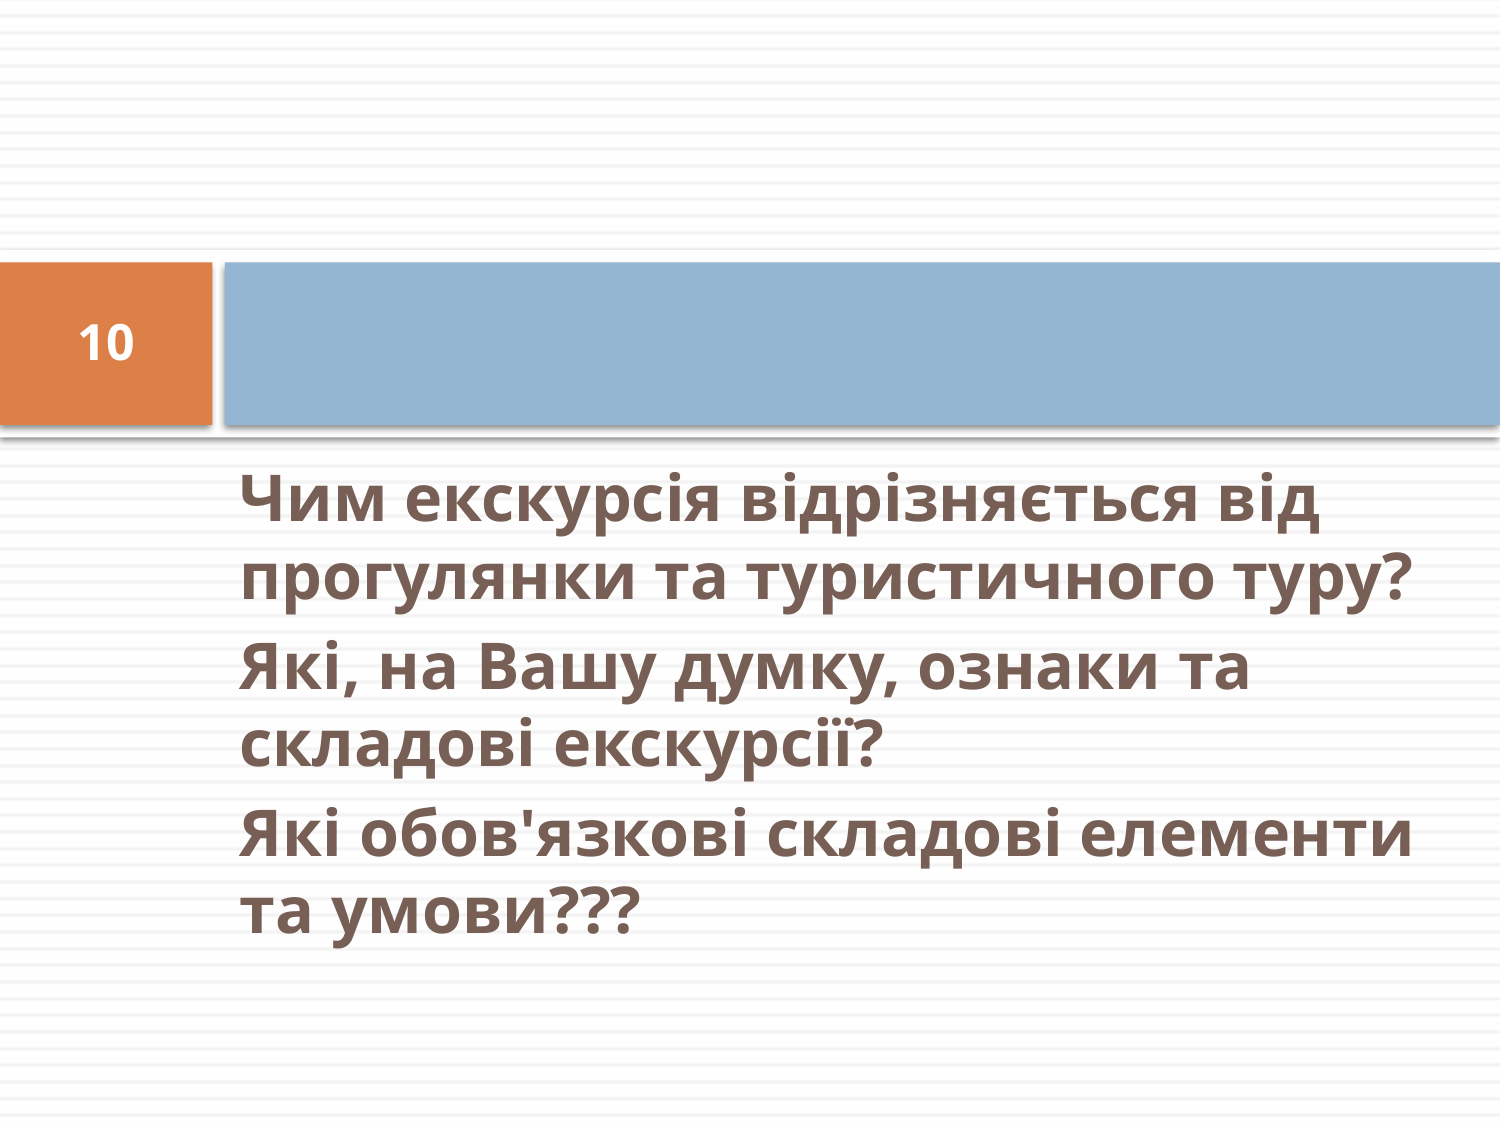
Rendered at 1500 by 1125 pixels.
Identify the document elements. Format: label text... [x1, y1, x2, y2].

slide_number 10 [0, 287, 213, 403]
list Чим екскурсія відрізняється від прогулянки та туристичного туру? Які, на Вашу думку, ознаки та складові екскурсії? Які обов'язкові складові елементи та умови??? [225, 450, 1436, 1035]
